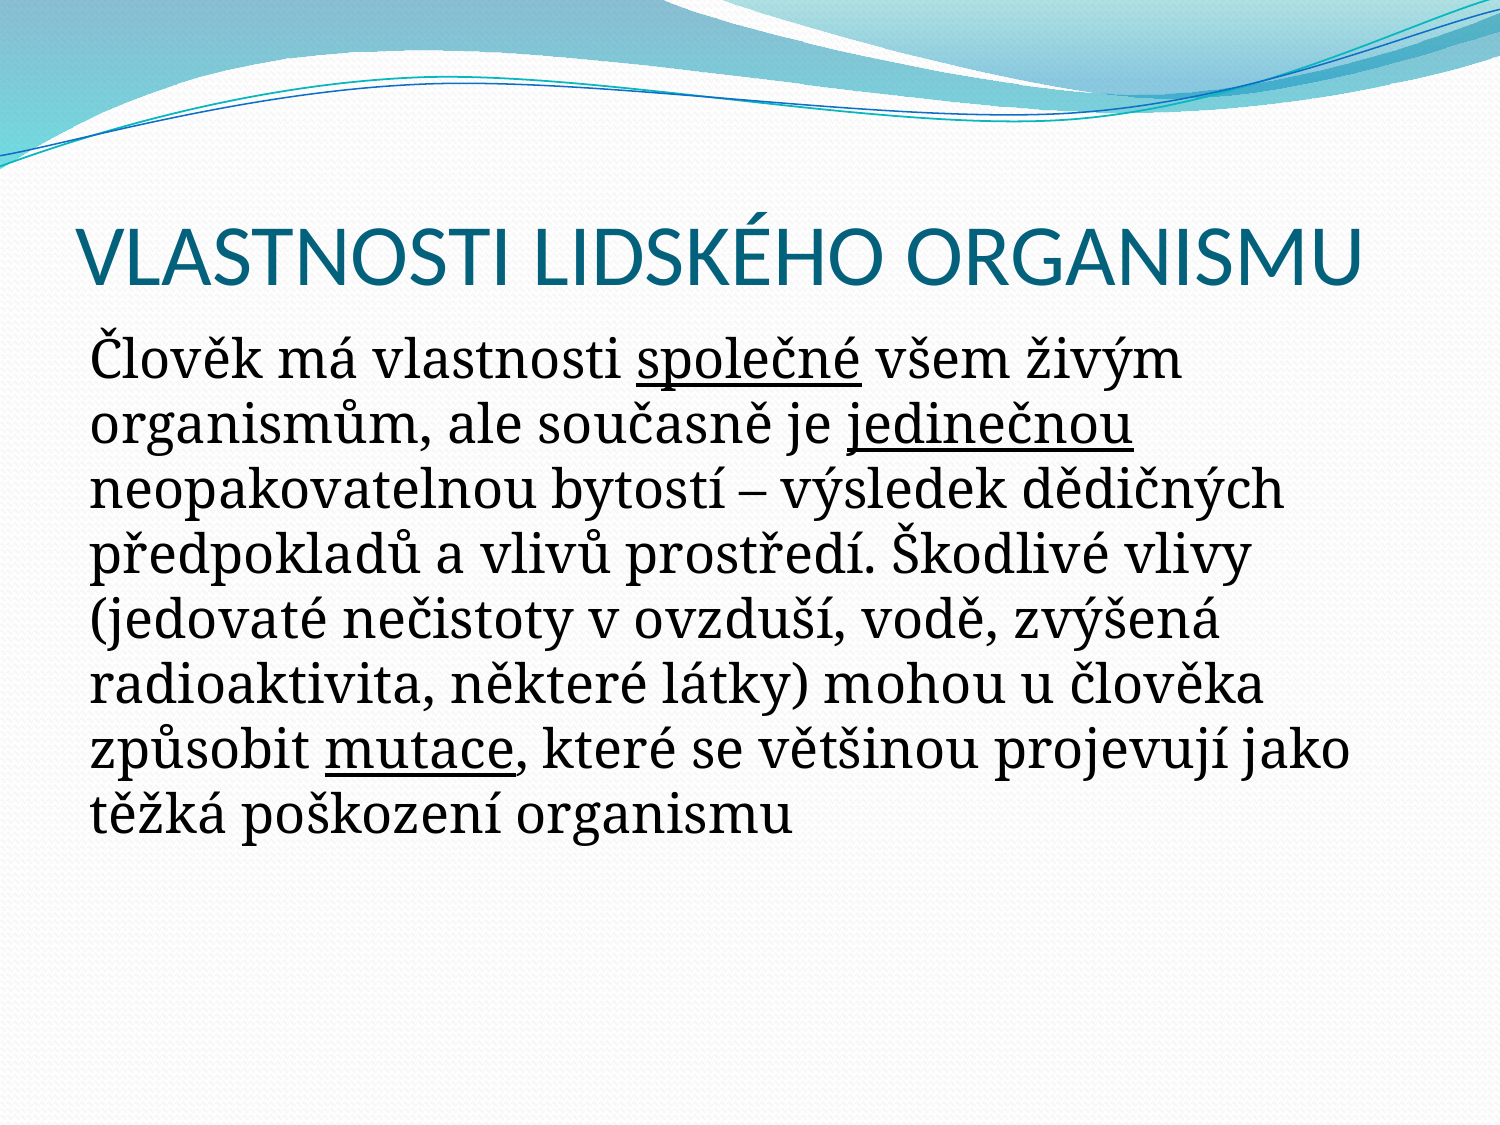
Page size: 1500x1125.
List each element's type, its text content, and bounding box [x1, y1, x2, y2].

list Člověk má vlastnosti společné všem živým organismům, ale současně je jedinečnou neopakovatelnou bytostí – výsledek dědičných předpokladů a vlivů prostředí. Škodlivé vlivy (jedovaté nečistoty v ovzduší, vodě, zvýšená radioaktivita, některé látky) mohou u člověka způsobit mutace, které se většinou projevují jako těžká poškození organismu [75, 317, 1425, 1038]
title VLASTNOSTI LIDSKÉHO ORGANISMU [75, 115, 1425, 303]
